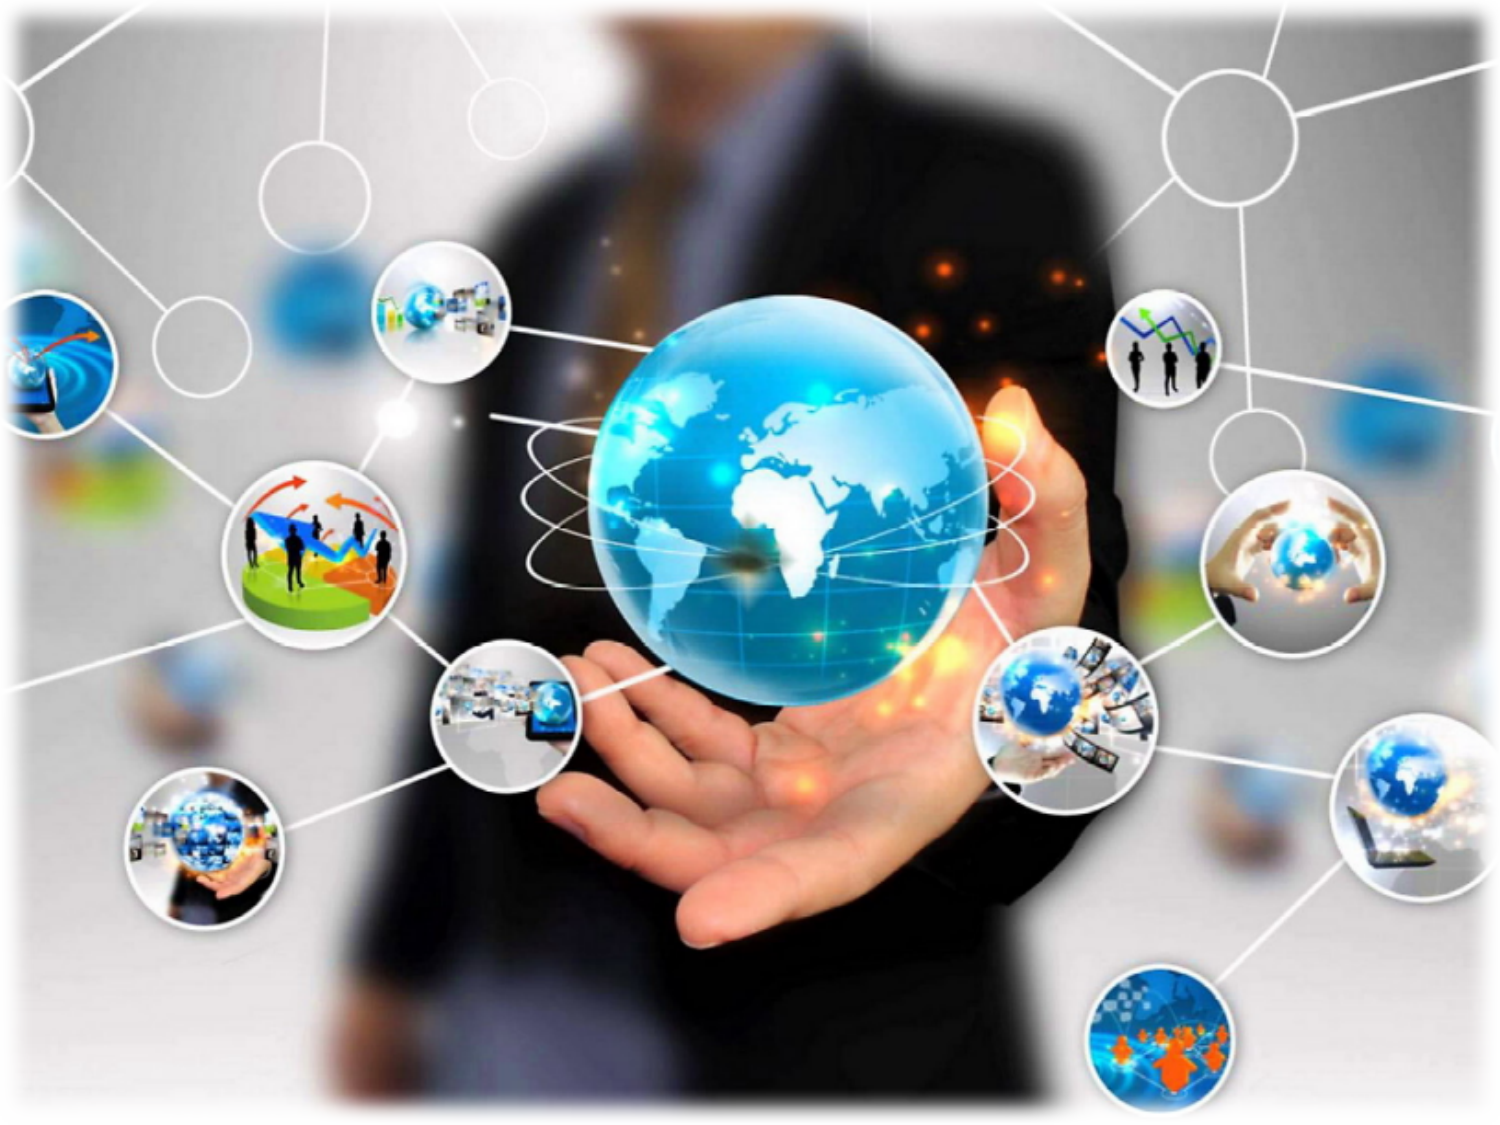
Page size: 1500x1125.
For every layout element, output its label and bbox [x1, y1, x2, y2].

list [0, 0, 1500, 1125]
